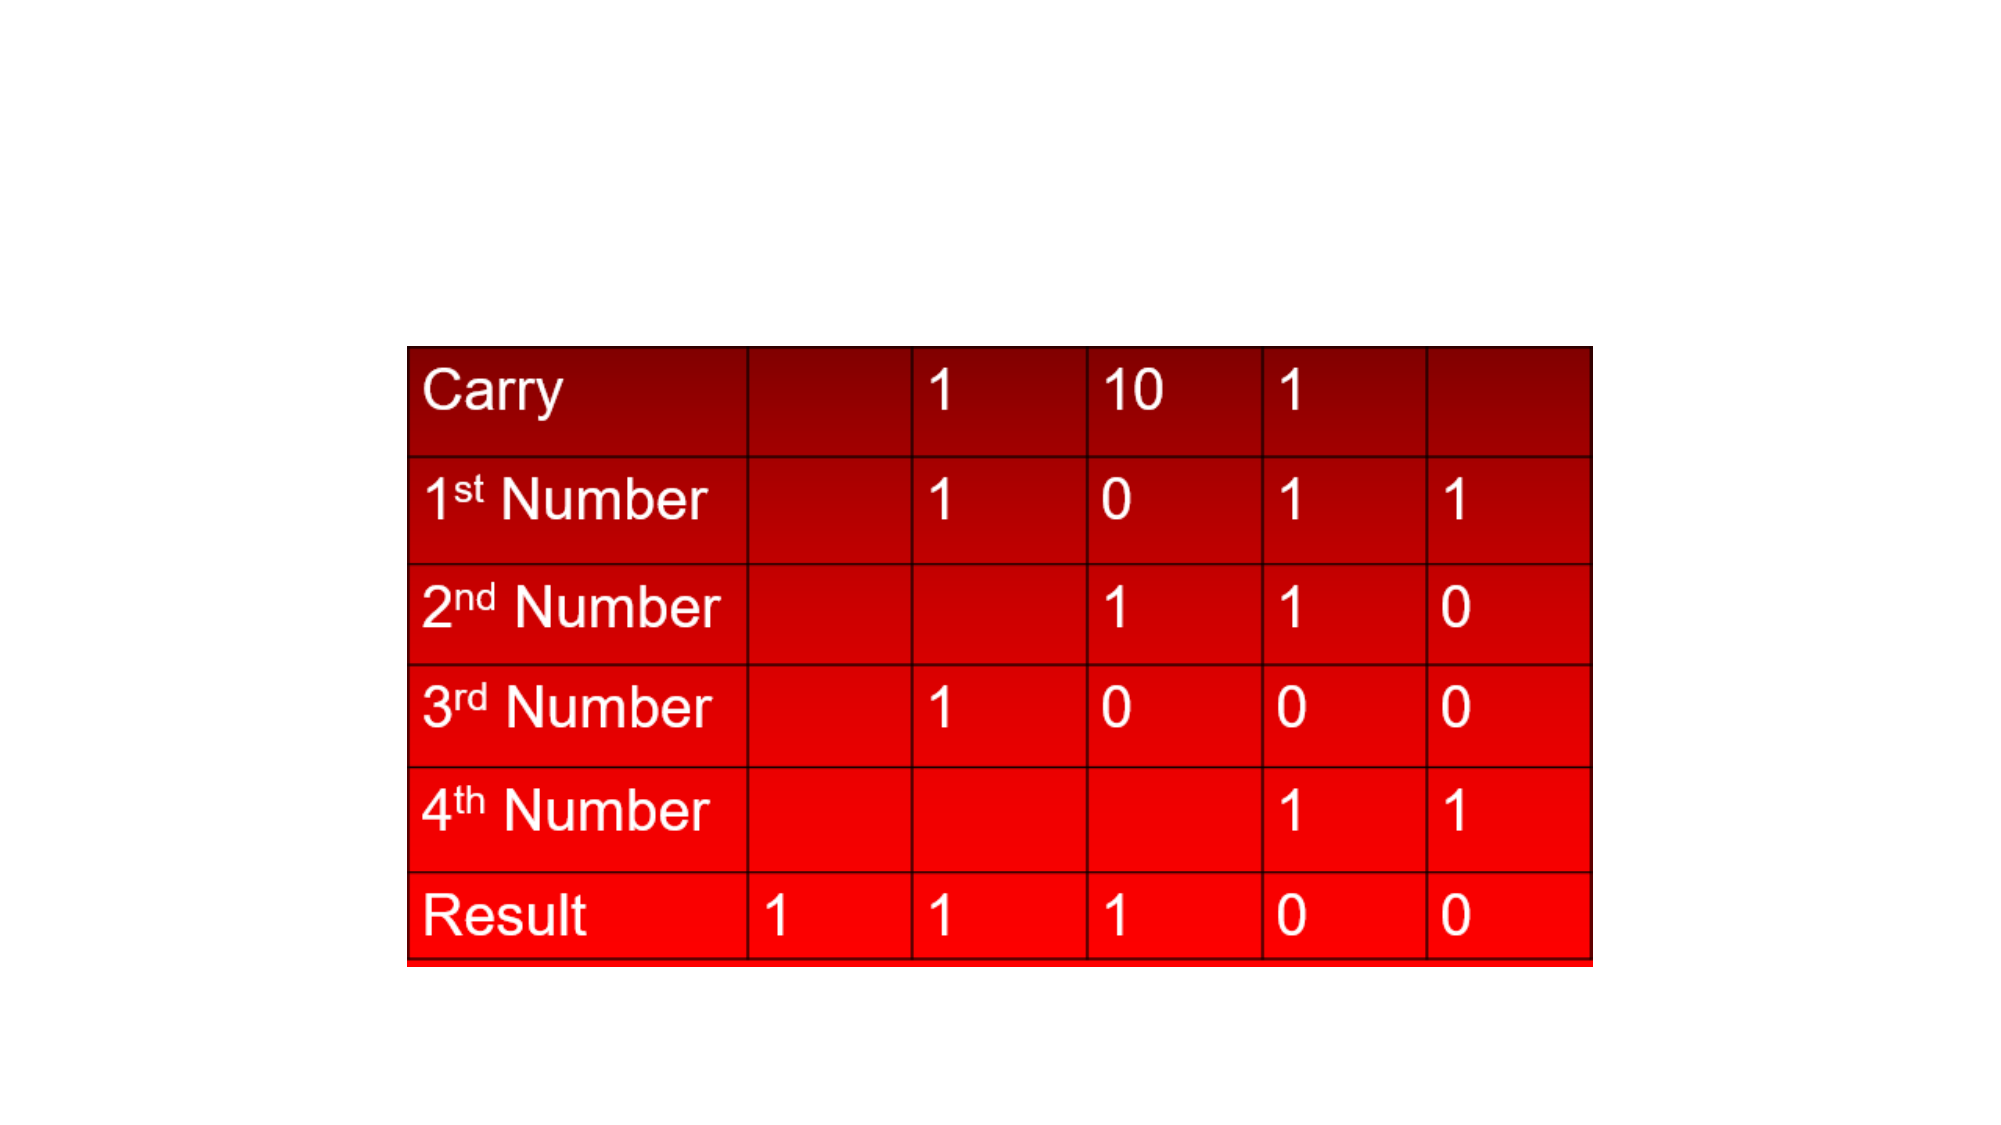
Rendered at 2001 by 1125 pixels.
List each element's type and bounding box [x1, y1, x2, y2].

list [407, 346, 1593, 967]
